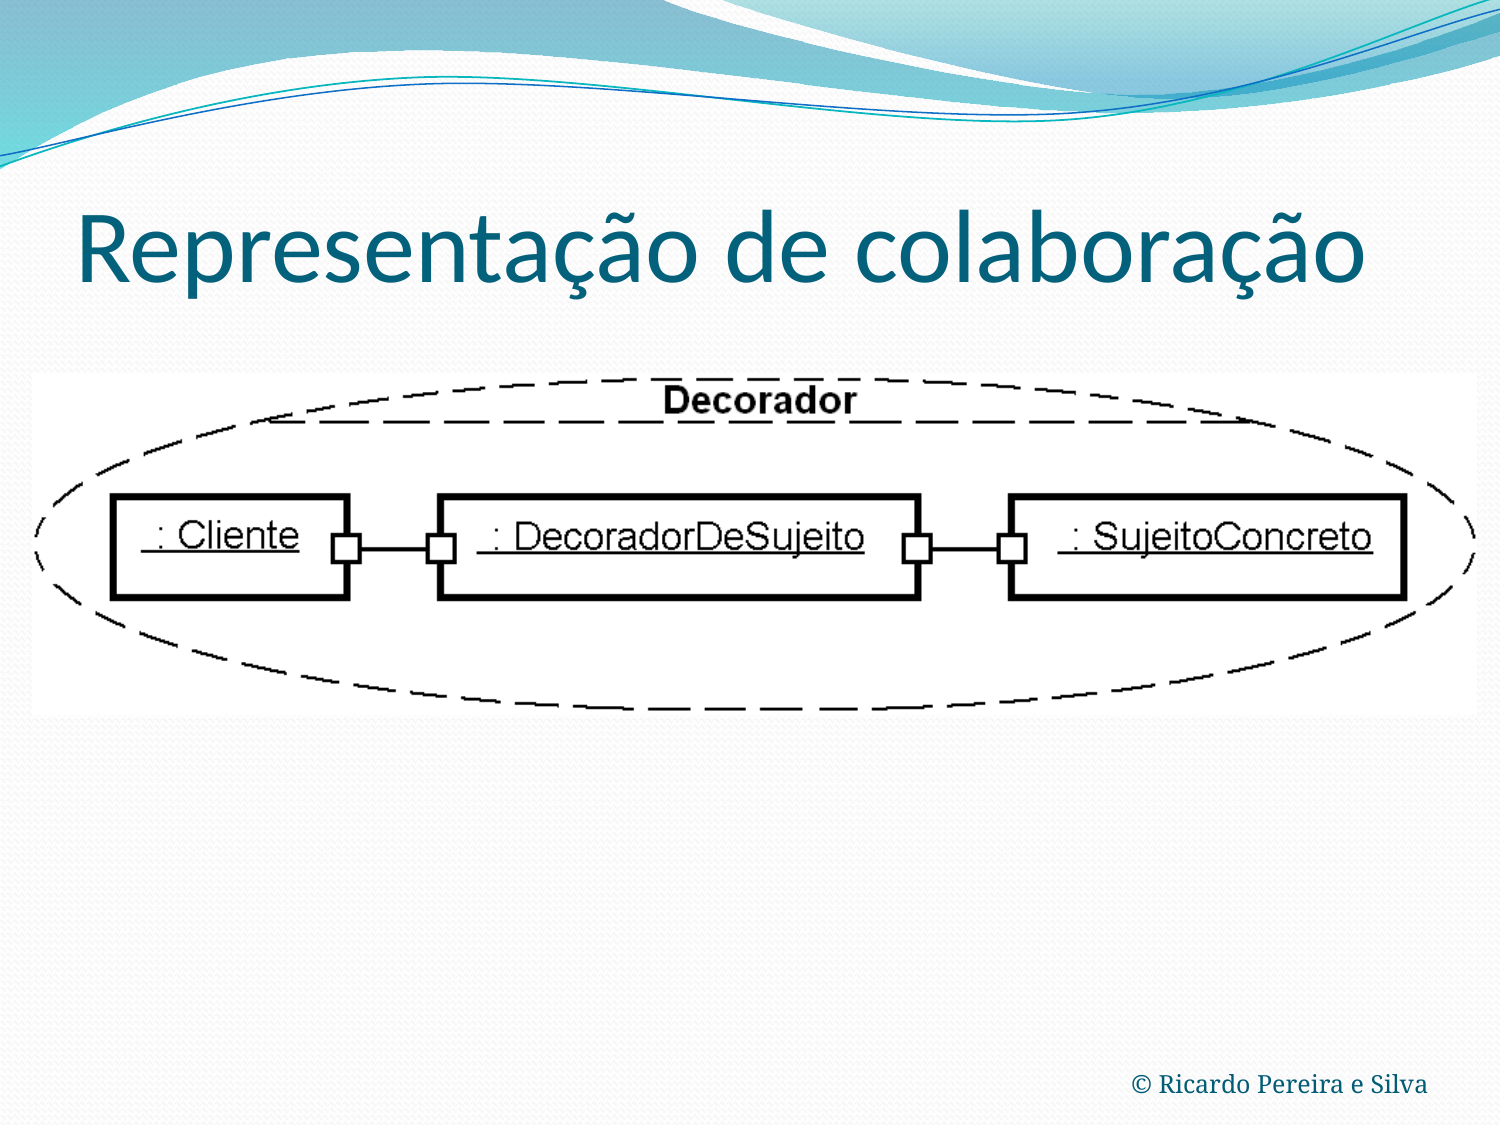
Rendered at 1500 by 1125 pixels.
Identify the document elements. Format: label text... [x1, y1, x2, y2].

footer © Ricardo Pereira e Silva [1101, 1042, 1429, 1103]
title Representação de colaboração [75, 115, 1425, 303]
picture [32, 374, 1477, 716]
